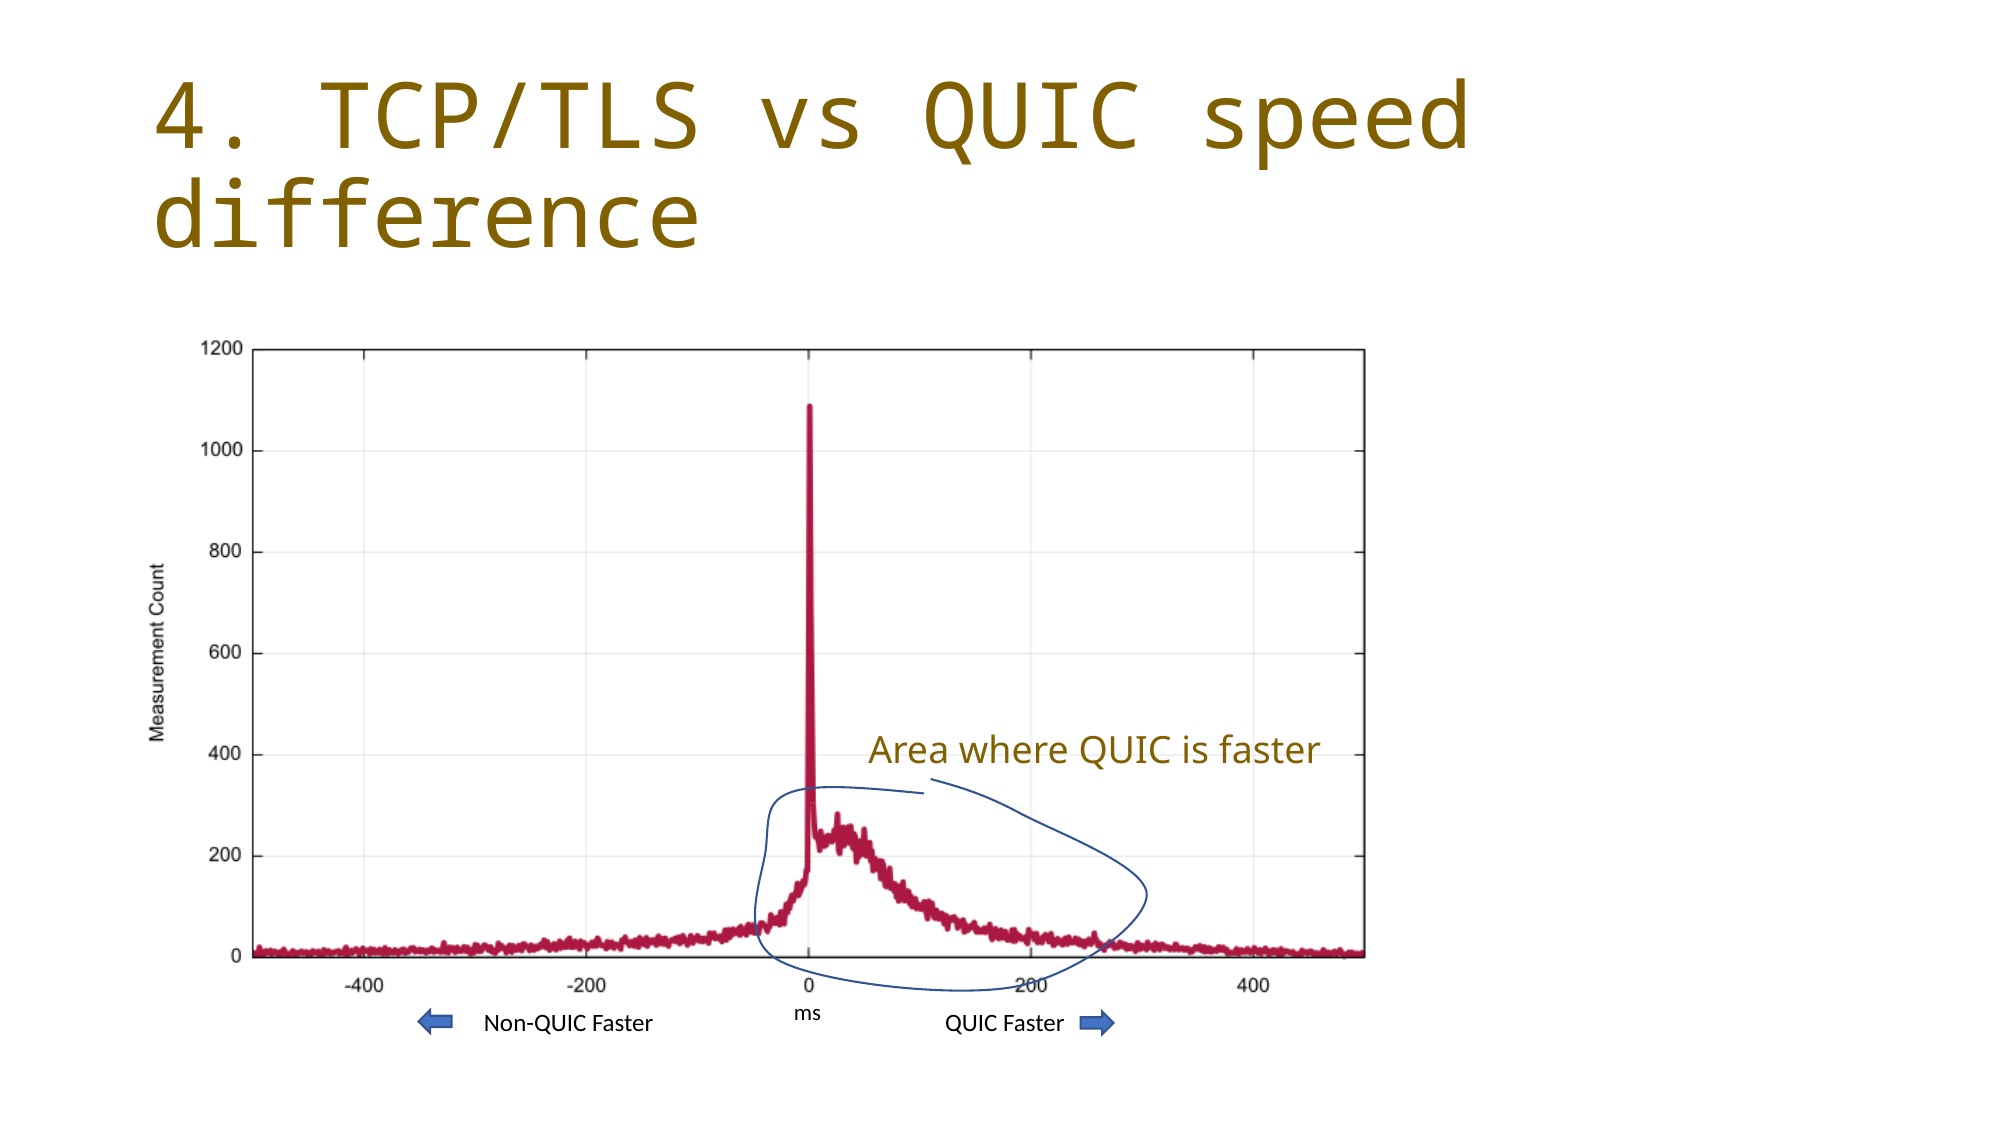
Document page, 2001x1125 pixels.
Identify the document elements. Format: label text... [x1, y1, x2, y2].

title 4. TCP/TLS vs QUIC speed difference [137, 59, 1863, 278]
text_box ms [779, 1001, 837, 1032]
text_box [1079, 1009, 1116, 1037]
text_box [417, 1007, 453, 1036]
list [137, 328, 1391, 1001]
text_box Non-QUIC Faster [469, 1001, 669, 1044]
text_box QUIC Faster [930, 1001, 1080, 1044]
